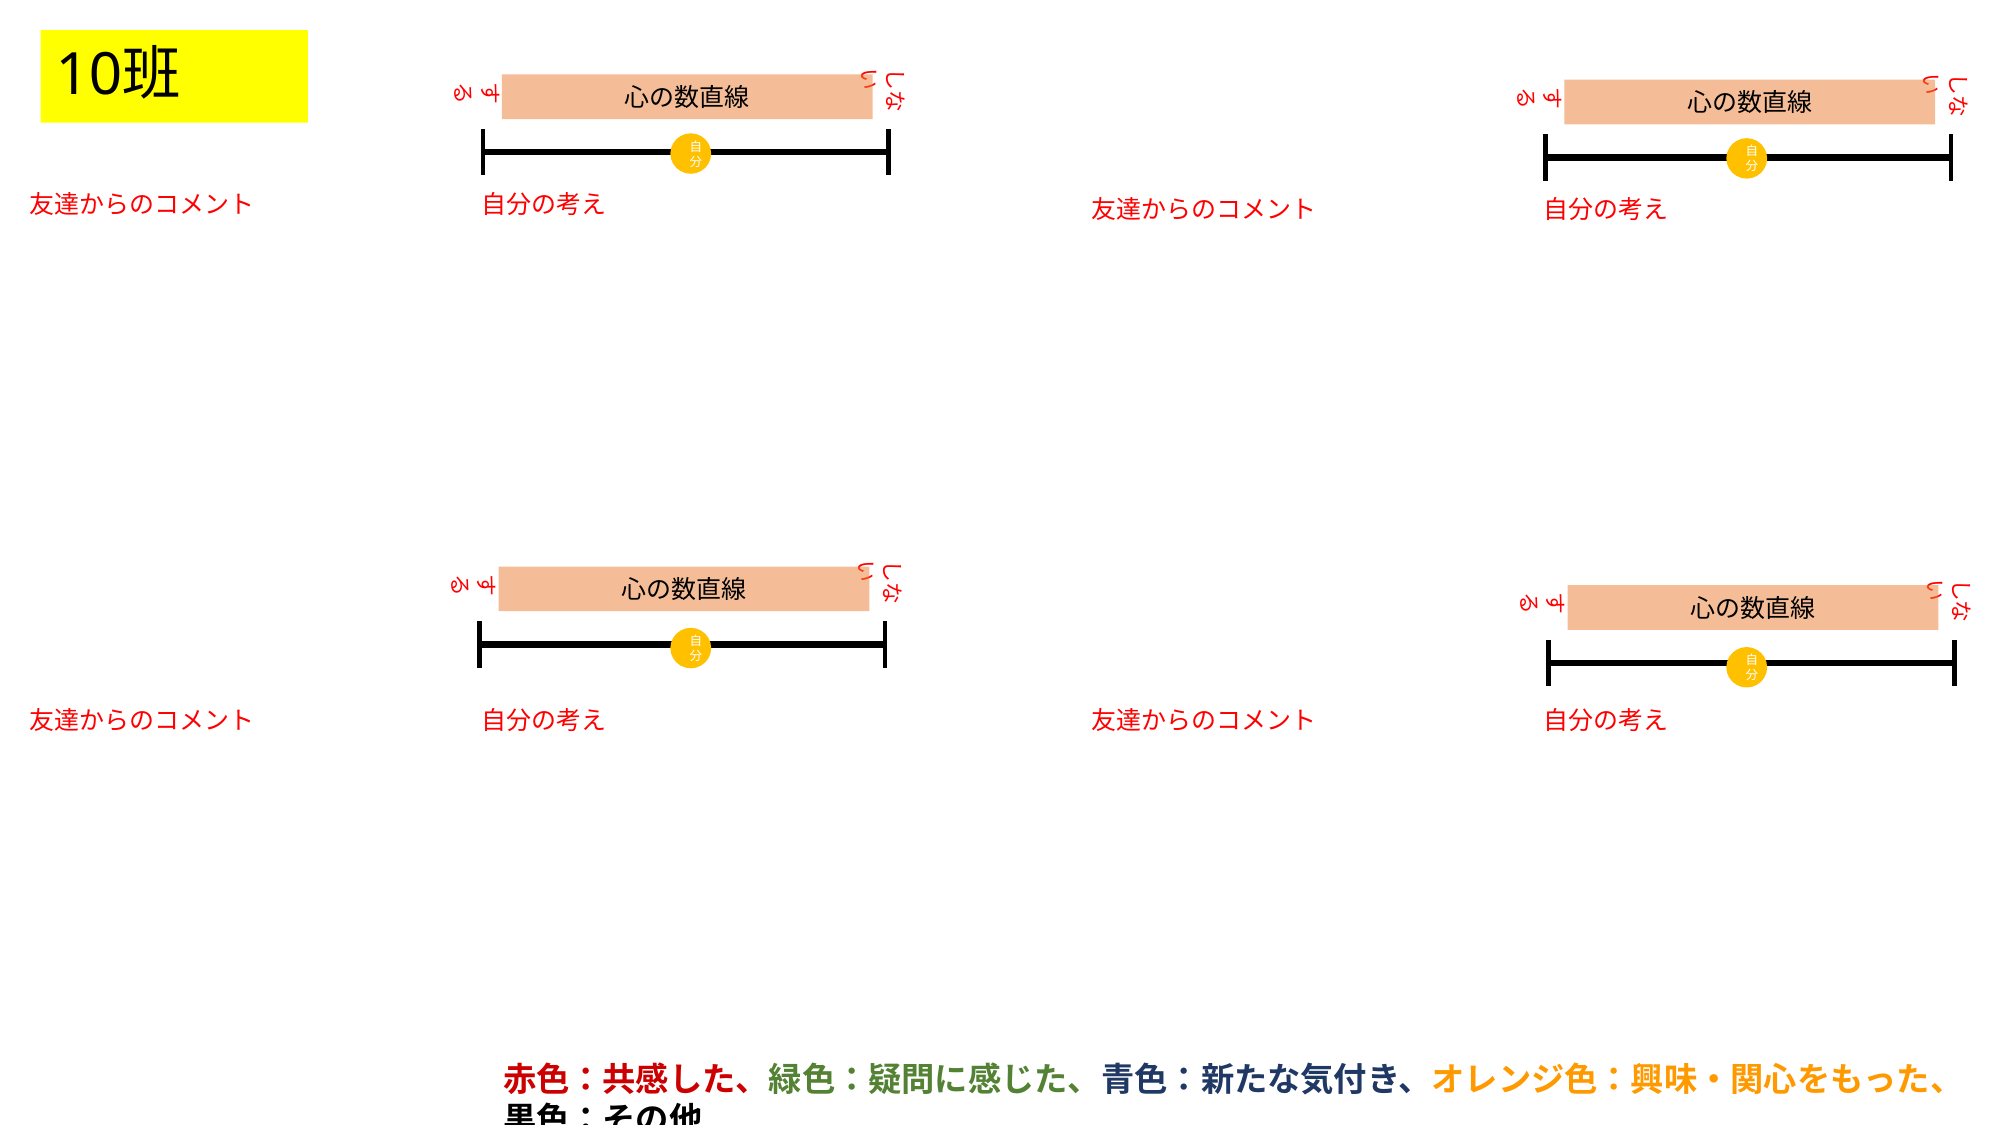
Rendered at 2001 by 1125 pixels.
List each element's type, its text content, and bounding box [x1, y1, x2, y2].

text_box 自分 [1726, 138, 1768, 179]
text_box 自分 [670, 133, 712, 174]
list 10班 [40, 30, 308, 123]
text_box 自分 [1726, 647, 1768, 688]
text_box 自分 [670, 627, 712, 669]
